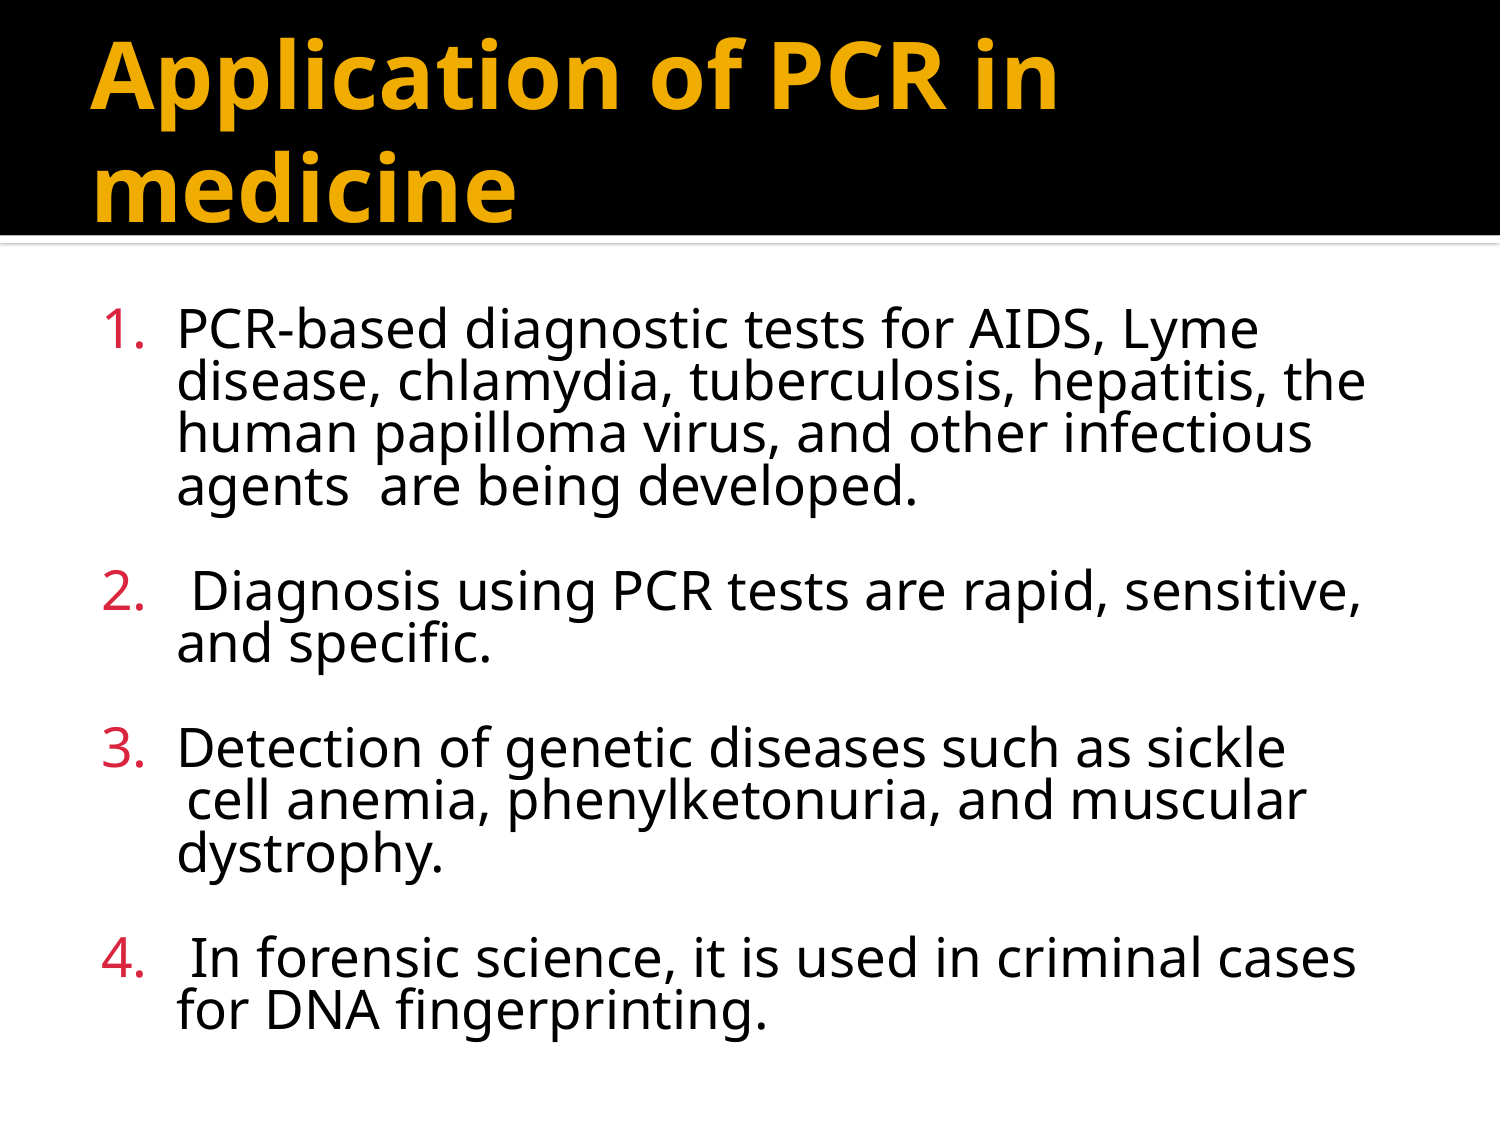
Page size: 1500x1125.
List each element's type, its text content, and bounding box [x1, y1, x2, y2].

list PCR-based diagnostic tests for AIDS, Lyme disease, chlamydia, tuberculosis, hepatitis, the human papilloma virus, and other infectious agents are being developed. Diagnosis using PCR tests are rapid, sensitive, and specific. Detection of genetic diseases such as sickle cell anemia, phenylketonuria, and muscular dystrophy. In forensic science, it is used in criminal cases for DNA fingerprinting. [75, 291, 1425, 1050]
title Application of PCR in medicine [75, 25, 1425, 231]
